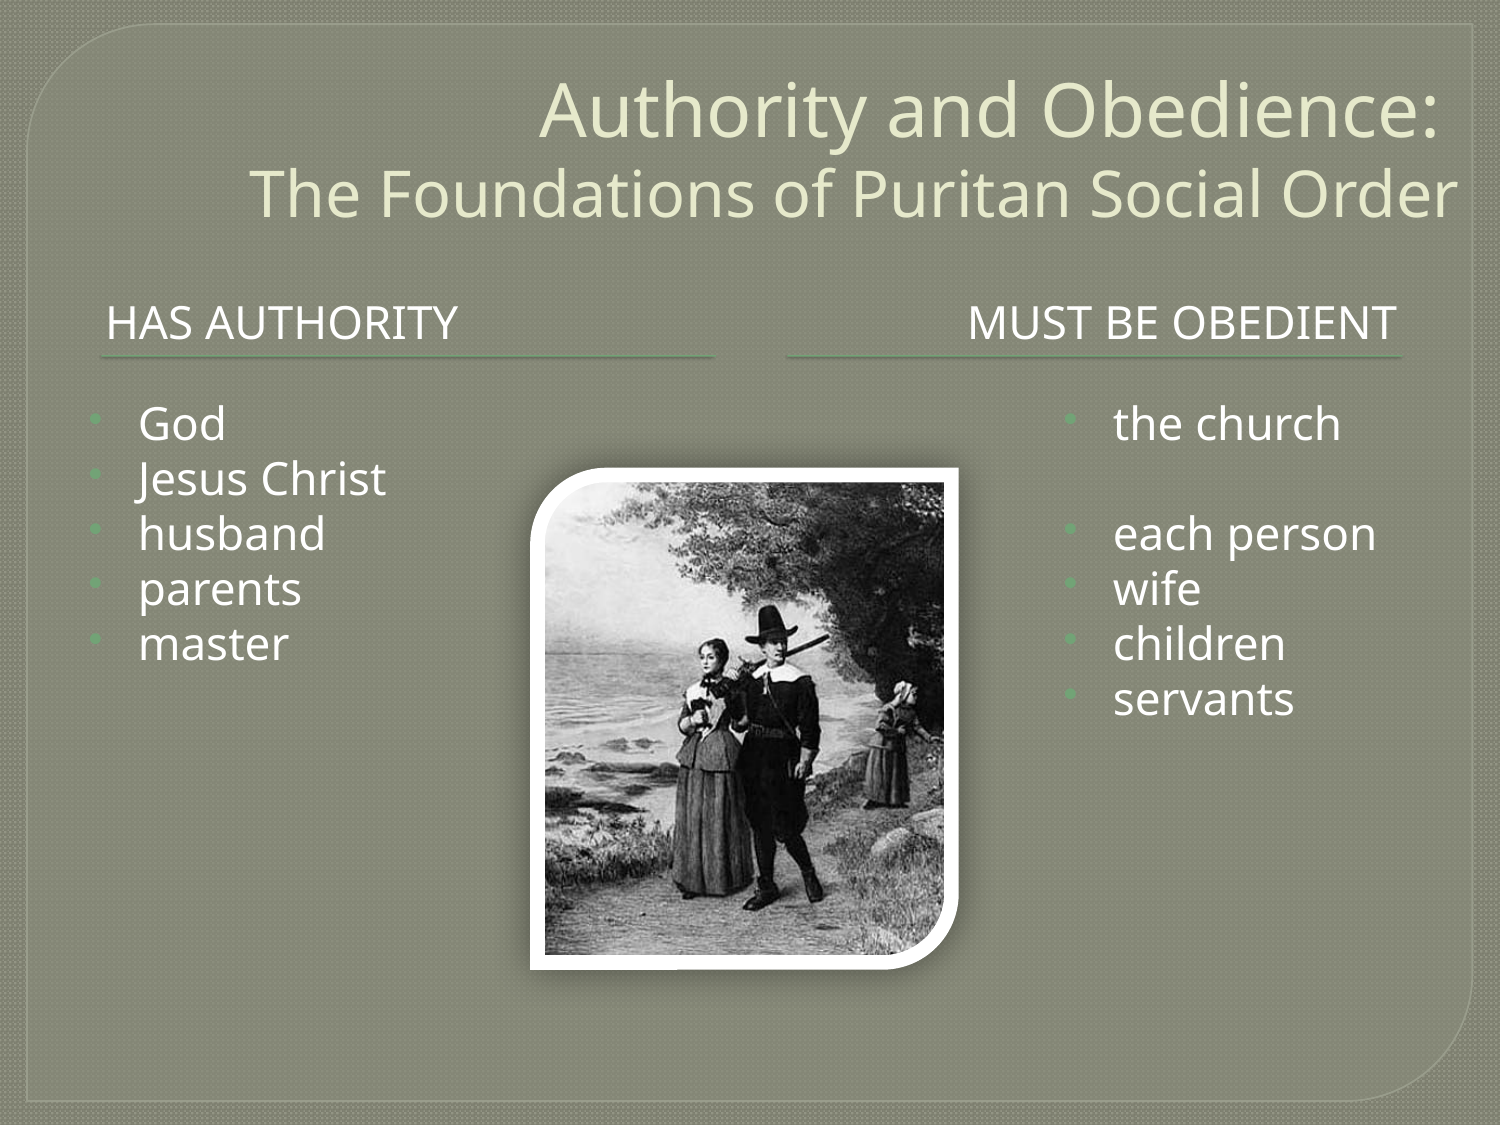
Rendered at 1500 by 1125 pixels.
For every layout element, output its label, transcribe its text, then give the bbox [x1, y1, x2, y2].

list God Jesus Christ husband parents master [75, 387, 600, 713]
list Has Authority [75, 251, 538, 357]
list the church each person wife children servants [1050, 387, 1400, 738]
list Must Be Obedient [761, 251, 1413, 357]
title Authority and Obedience: The Foundations of Puritan Social Order [24, 37, 1475, 238]
picture [537, 474, 952, 963]
